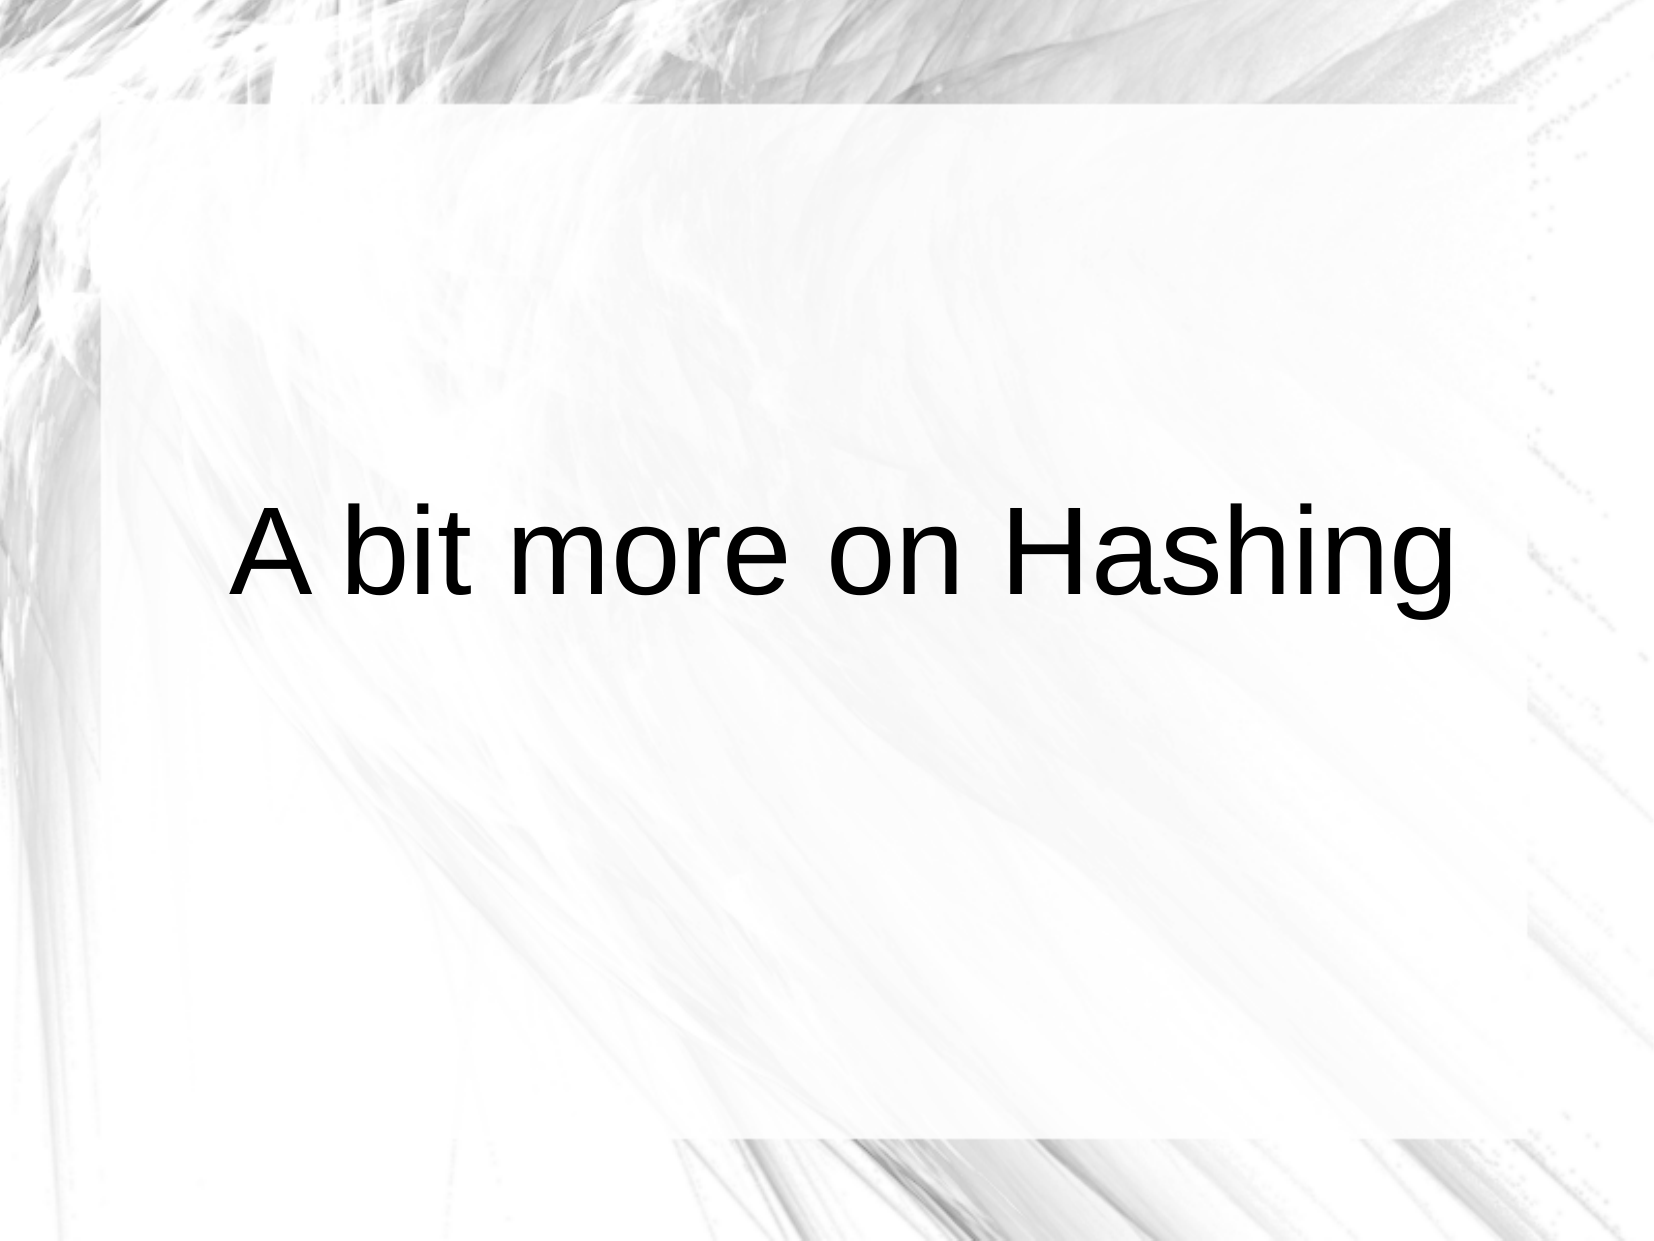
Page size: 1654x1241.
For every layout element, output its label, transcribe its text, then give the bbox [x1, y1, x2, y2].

picture [0, 0, 1654, 1241]
list A bit more on Hashing [118, 319, 1571, 1102]
